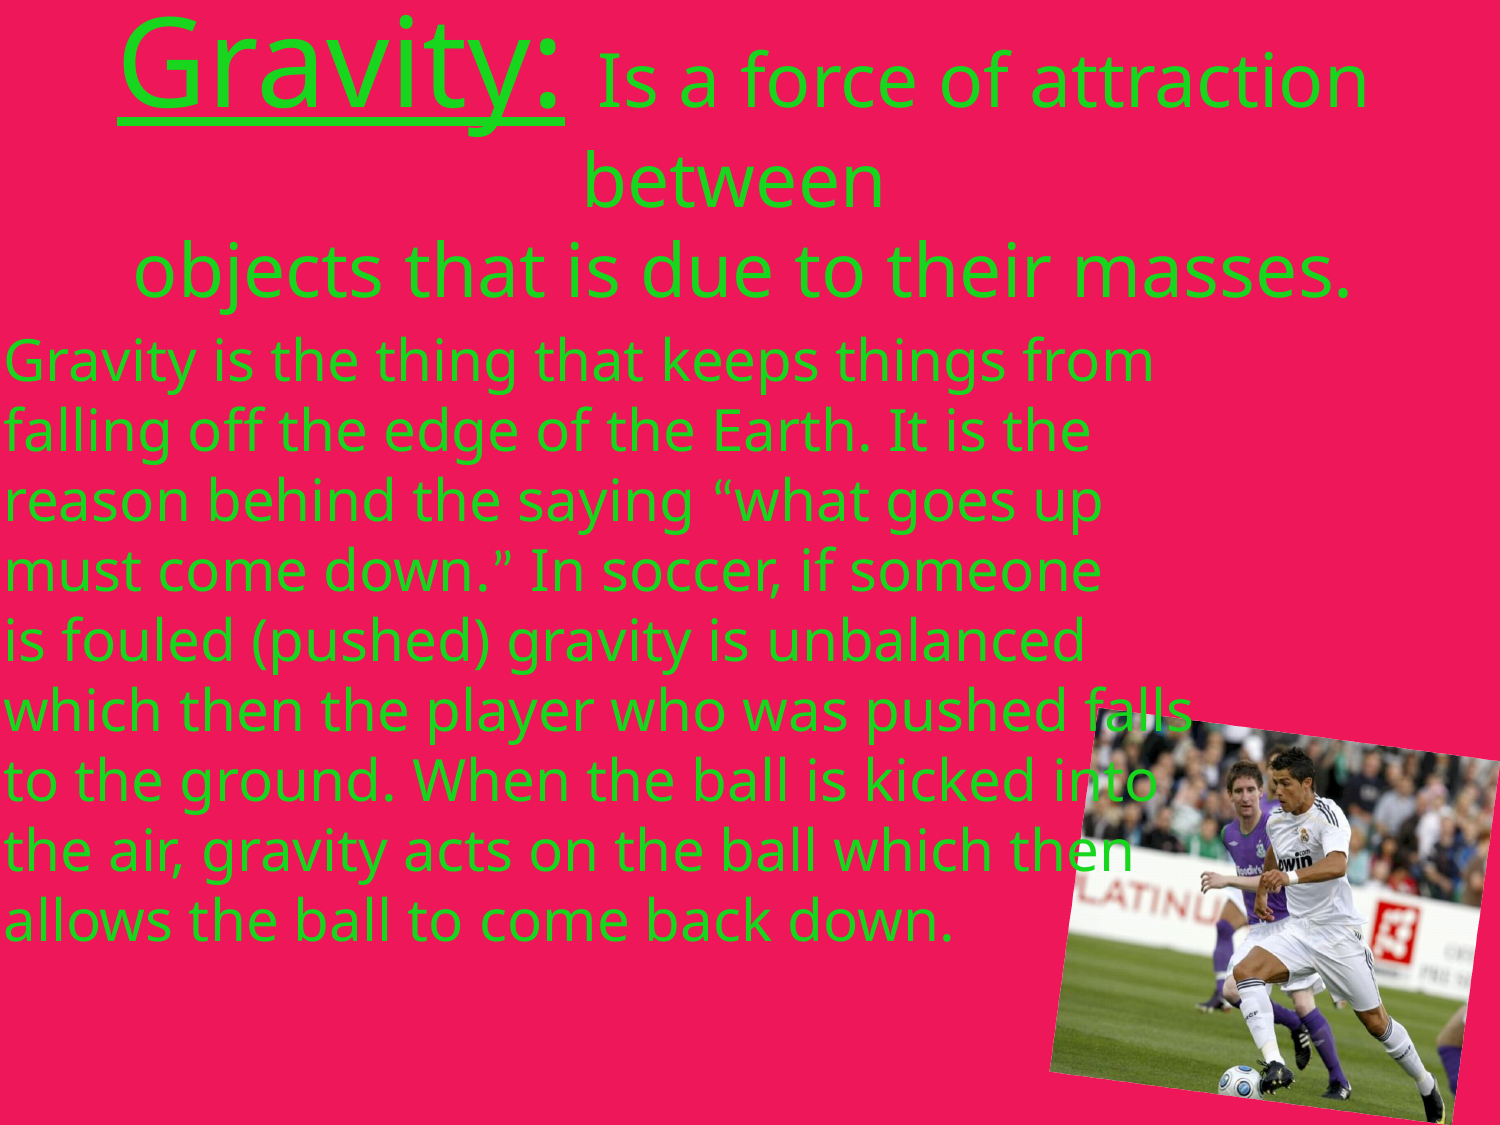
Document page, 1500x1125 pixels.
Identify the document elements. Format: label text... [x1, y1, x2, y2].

picture [1050, 725, 1499, 1125]
text_box Gravity is the thing that keeps things from falling off the edge of the Earth. It is the reason behind the saying “what goes up must come down.” In soccer, if someone is fouled (pushed) gravity is unbalanced which then the player who was pushed falls to the ground. When the ball is kicked into the air, gravity acts on the ball which then allows the ball to come back down. [0, 315, 1225, 961]
text_box Gravity: Is a force of attraction between objects that is due to their masses. [49, 0, 1438, 320]
